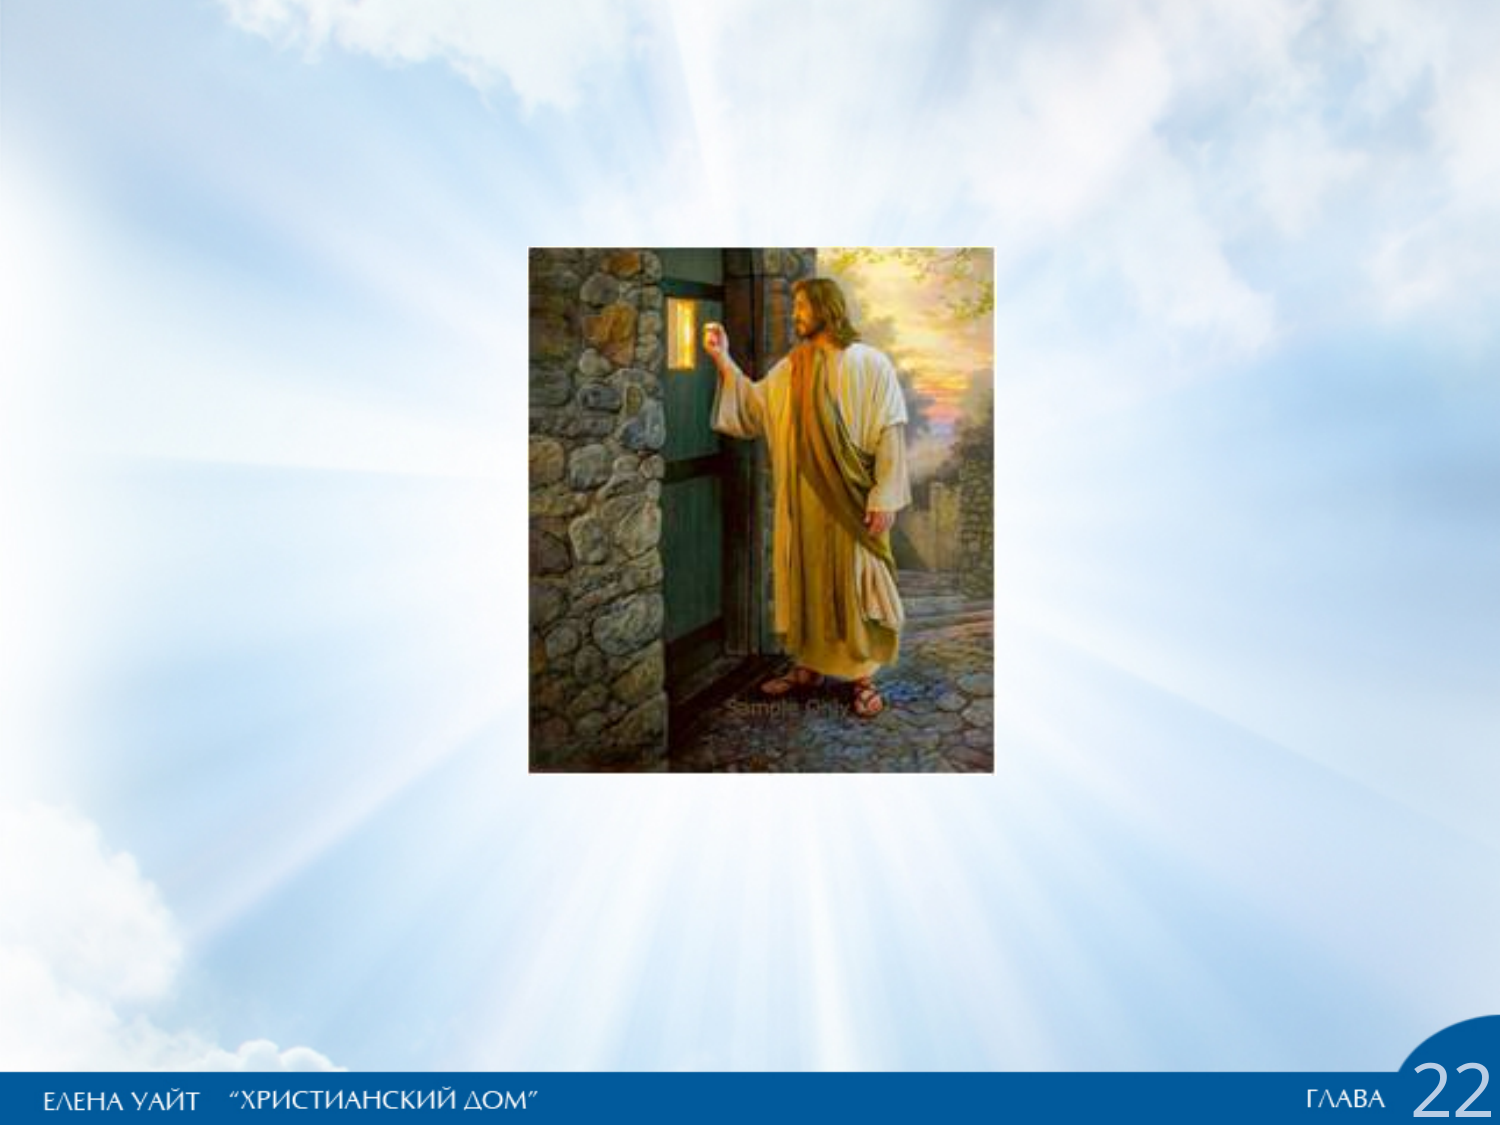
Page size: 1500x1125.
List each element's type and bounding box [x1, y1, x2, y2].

list [527, 245, 997, 776]
picture [0, 0, 1500, 1125]
